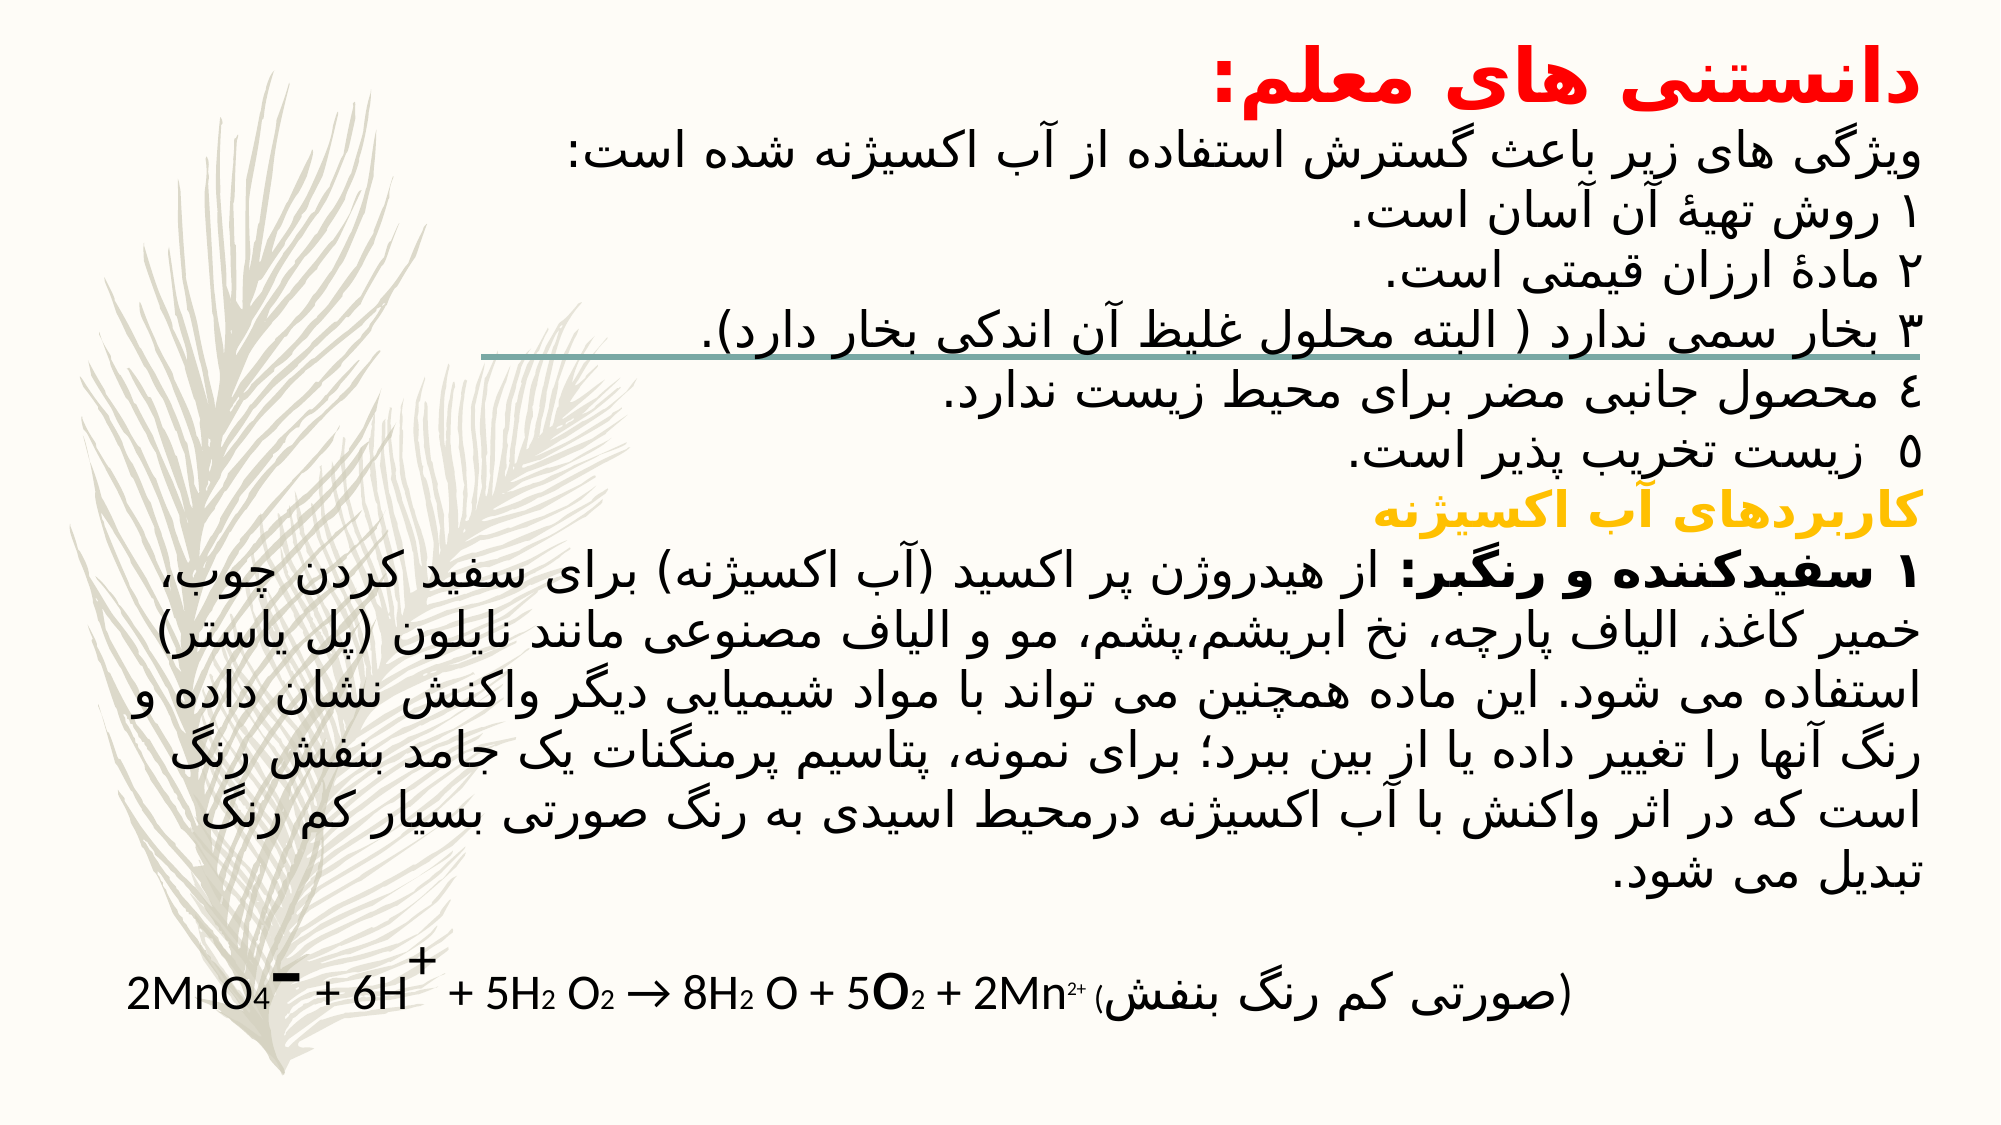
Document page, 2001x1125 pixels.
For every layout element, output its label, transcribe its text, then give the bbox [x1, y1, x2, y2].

text_box دانستنی های معلم: ویژگی های زیر باعث گسترش استفاده از آب اکسیژنه شده است: ١ روش تهیهٔ آن آسان است. ٢ مادهٔ ارزان قیمتی است. ٣ بخار سمی ندارد ( البته محلول غلیظ آن اندکی بخار دارد). ٤ محصول جانبی مضر برای محیط زیست ندارد. ٥ زیست تخریب پذیر است. کاربردهای آب اکسیژنه ١ سفیدکننده و رنگبر: از هیدروژن پر اکسید (آب اکسیژنه) برای سفید کردن چوب، خمیر کاغذ، الیاف پارچه، نخ ابریشم،پشم، مو و الیاف مصنوعی مانند نایلون (پل یاستر) استفاده می شود. این ماده همچنین می تواند با مواد شیمیایی دیگر واکنش نشان داده و رنگ آنها را تغییر داده یا از بین ببرد؛ برای نمونه، پتاسیم پرمنگنات یک جامد بنفش رنگ است که در اثر واکنش با آب اکسیژنه درمحیط اسیدی به رنگ صورتی بسیار کم رنگ تبدیل می شود. 2MnO4- + 6H+ + 5H2 O2 → 8H2 O + 5o2 + 2Mn2+ (صورتی کم رنگ بنفش) [111, 19, 1939, 1040]
